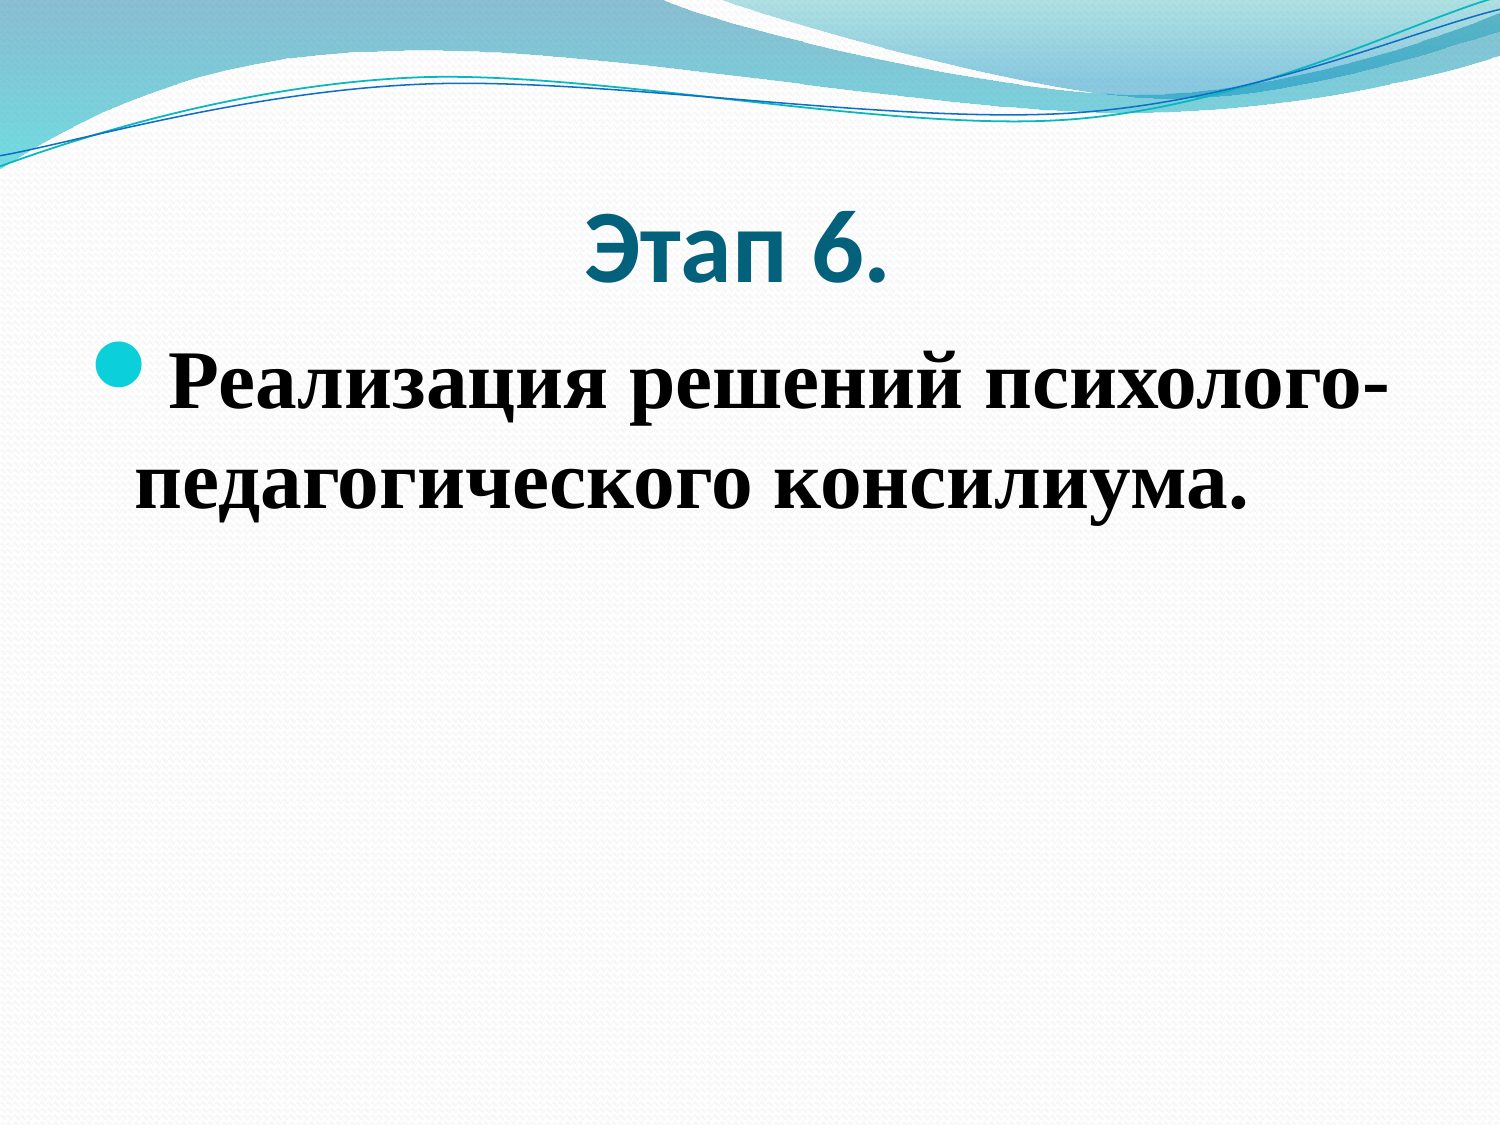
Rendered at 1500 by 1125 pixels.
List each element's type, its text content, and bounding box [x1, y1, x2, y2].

title Этап 6. [75, 115, 1425, 303]
list Реализация решений психолого-педагогического консилиума. [75, 317, 1425, 1038]
